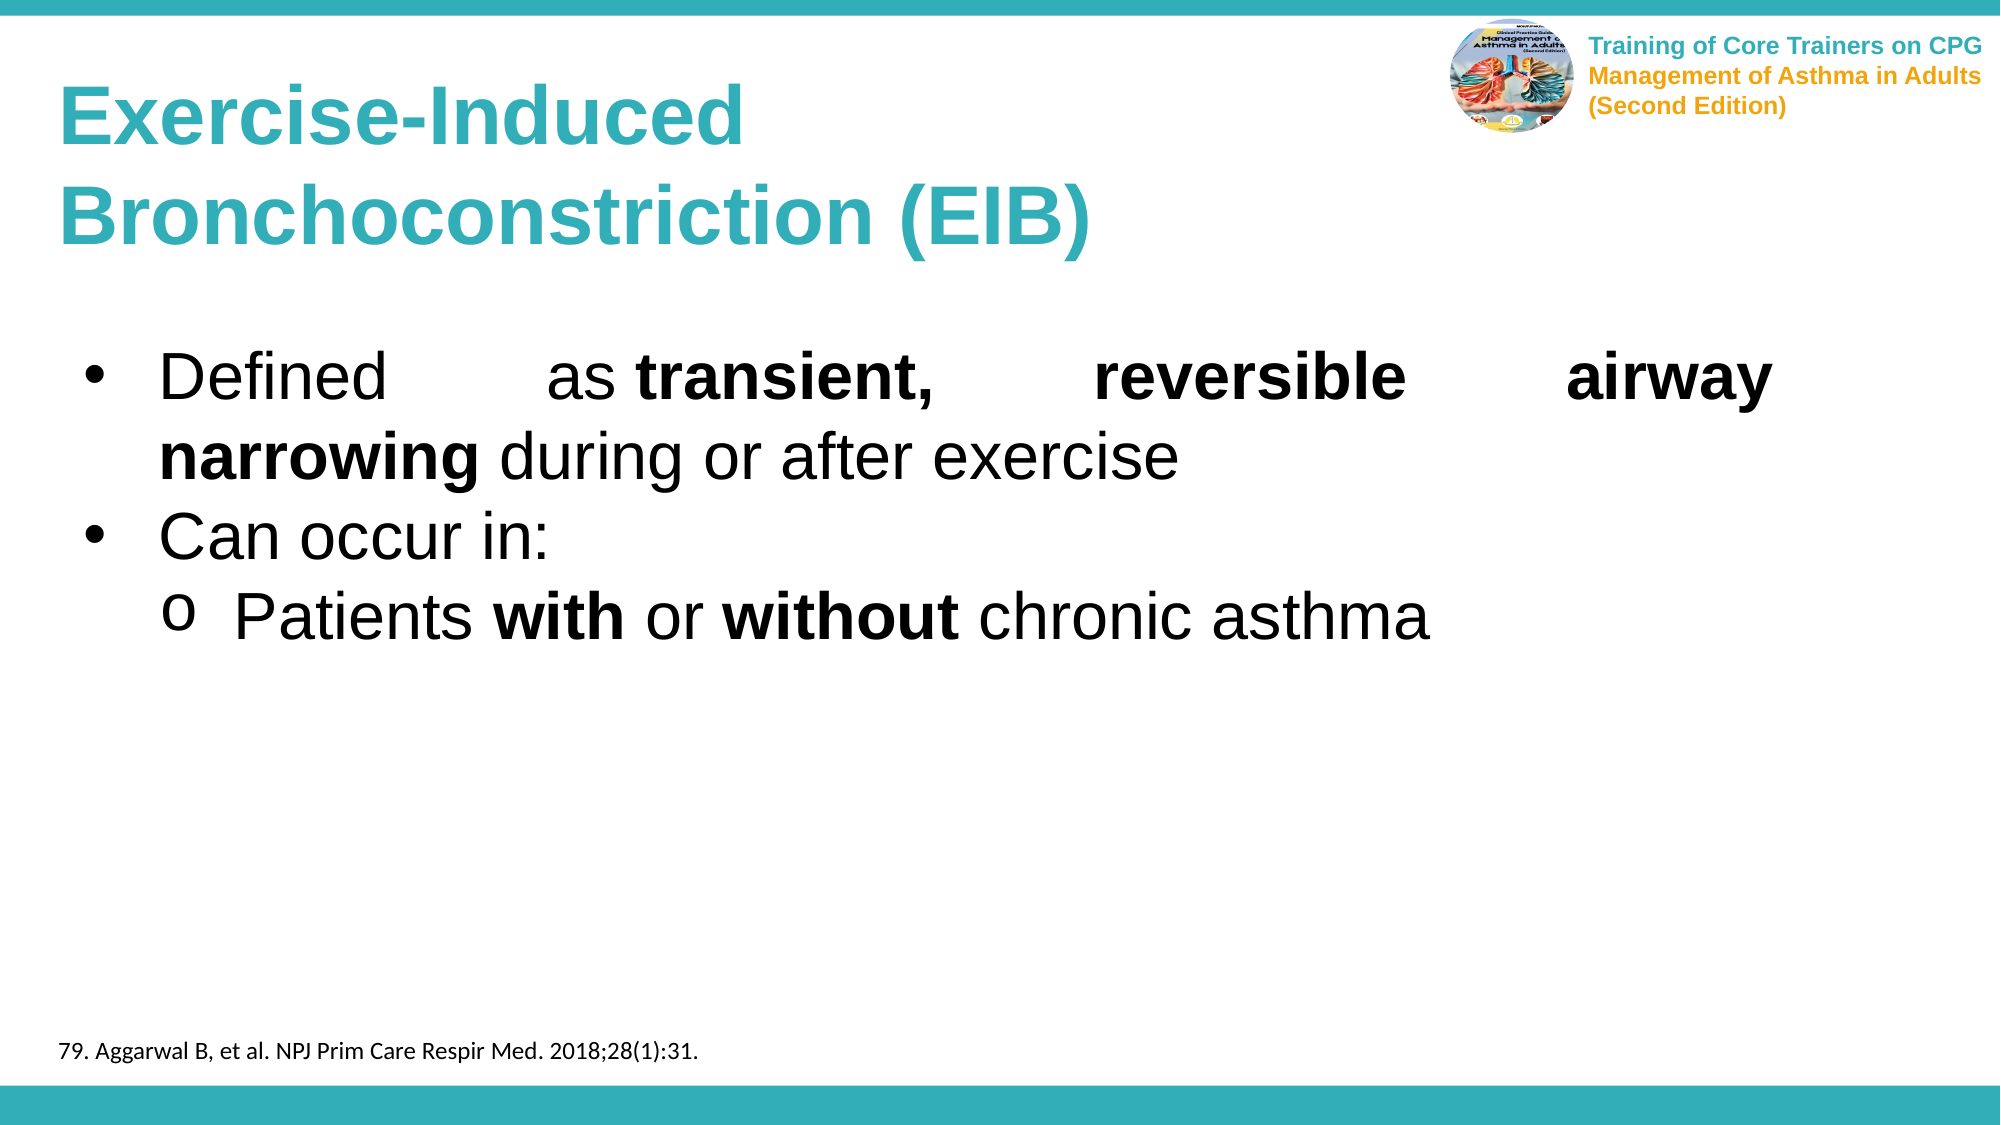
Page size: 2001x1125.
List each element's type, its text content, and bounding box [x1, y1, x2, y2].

text_box Defined as transient, reversible airway narrowing during or after exercise Can occur in: Patients with or without chronic asthma [69, 325, 1790, 661]
picture [1449, 18, 1574, 98]
list Exercise-Induced Bronchoconstriction (EIB) [43, 98, 2000, 225]
text_box 79. Aggarwal B, et al. NPJ Prim Care Respir Med. 2018;28(1):31. [43, 1027, 1507, 1073]
